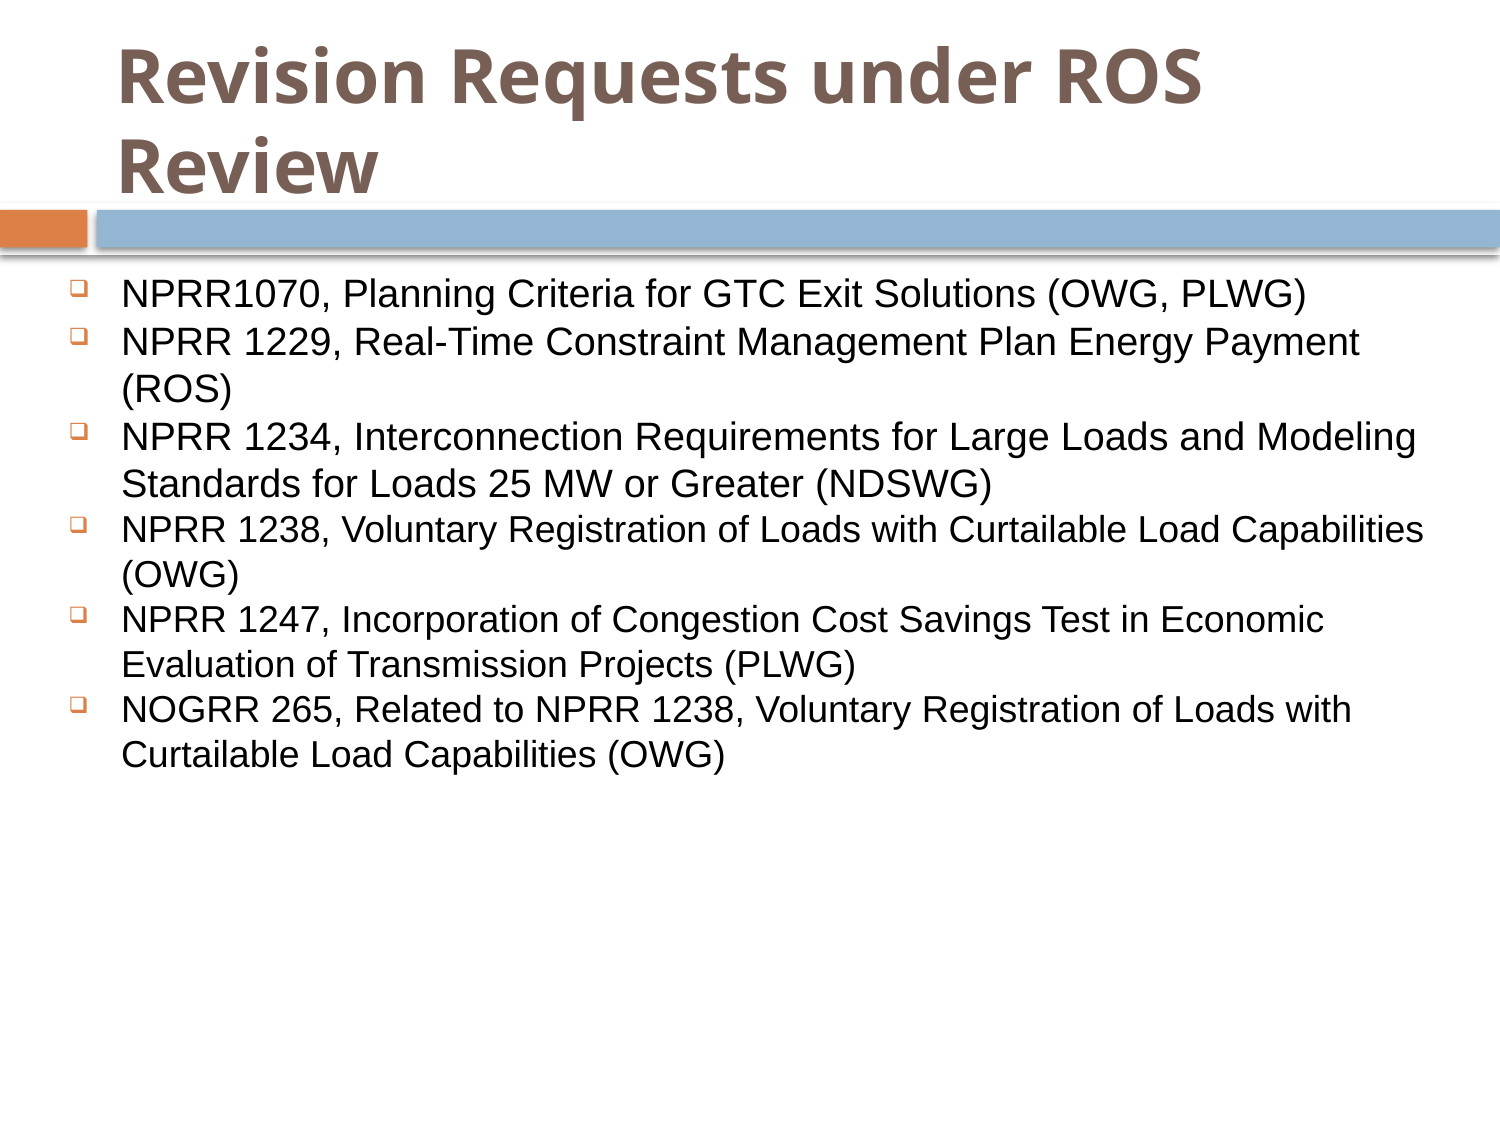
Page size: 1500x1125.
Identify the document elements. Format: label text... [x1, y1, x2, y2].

title Revision Requests under ROS Review [100, 37, 1439, 201]
list NPRR1070, Planning Criteria for GTC Exit Solutions (OWG, PLWG) NPRR 1229, Real-Time Constraint Management Plan Energy Payment (ROS) NPRR 1234, Interconnection Requirements for Large Loads and Modeling Standards for Loads 25 MW or Greater (NDSWG) NPRR 1238, Voluntary Registration of Loads with Curtailable Load Capabilities (OWG) NPRR 1247, Incorporation of Congestion Cost Savings Test in Economic Evaluation of Transmission Projects (PLWG) NOGRR 265, Related to NPRR 1238, Voluntary Registration of Loads with Curtailable Load Capabilities (OWG) [53, 260, 1457, 999]
